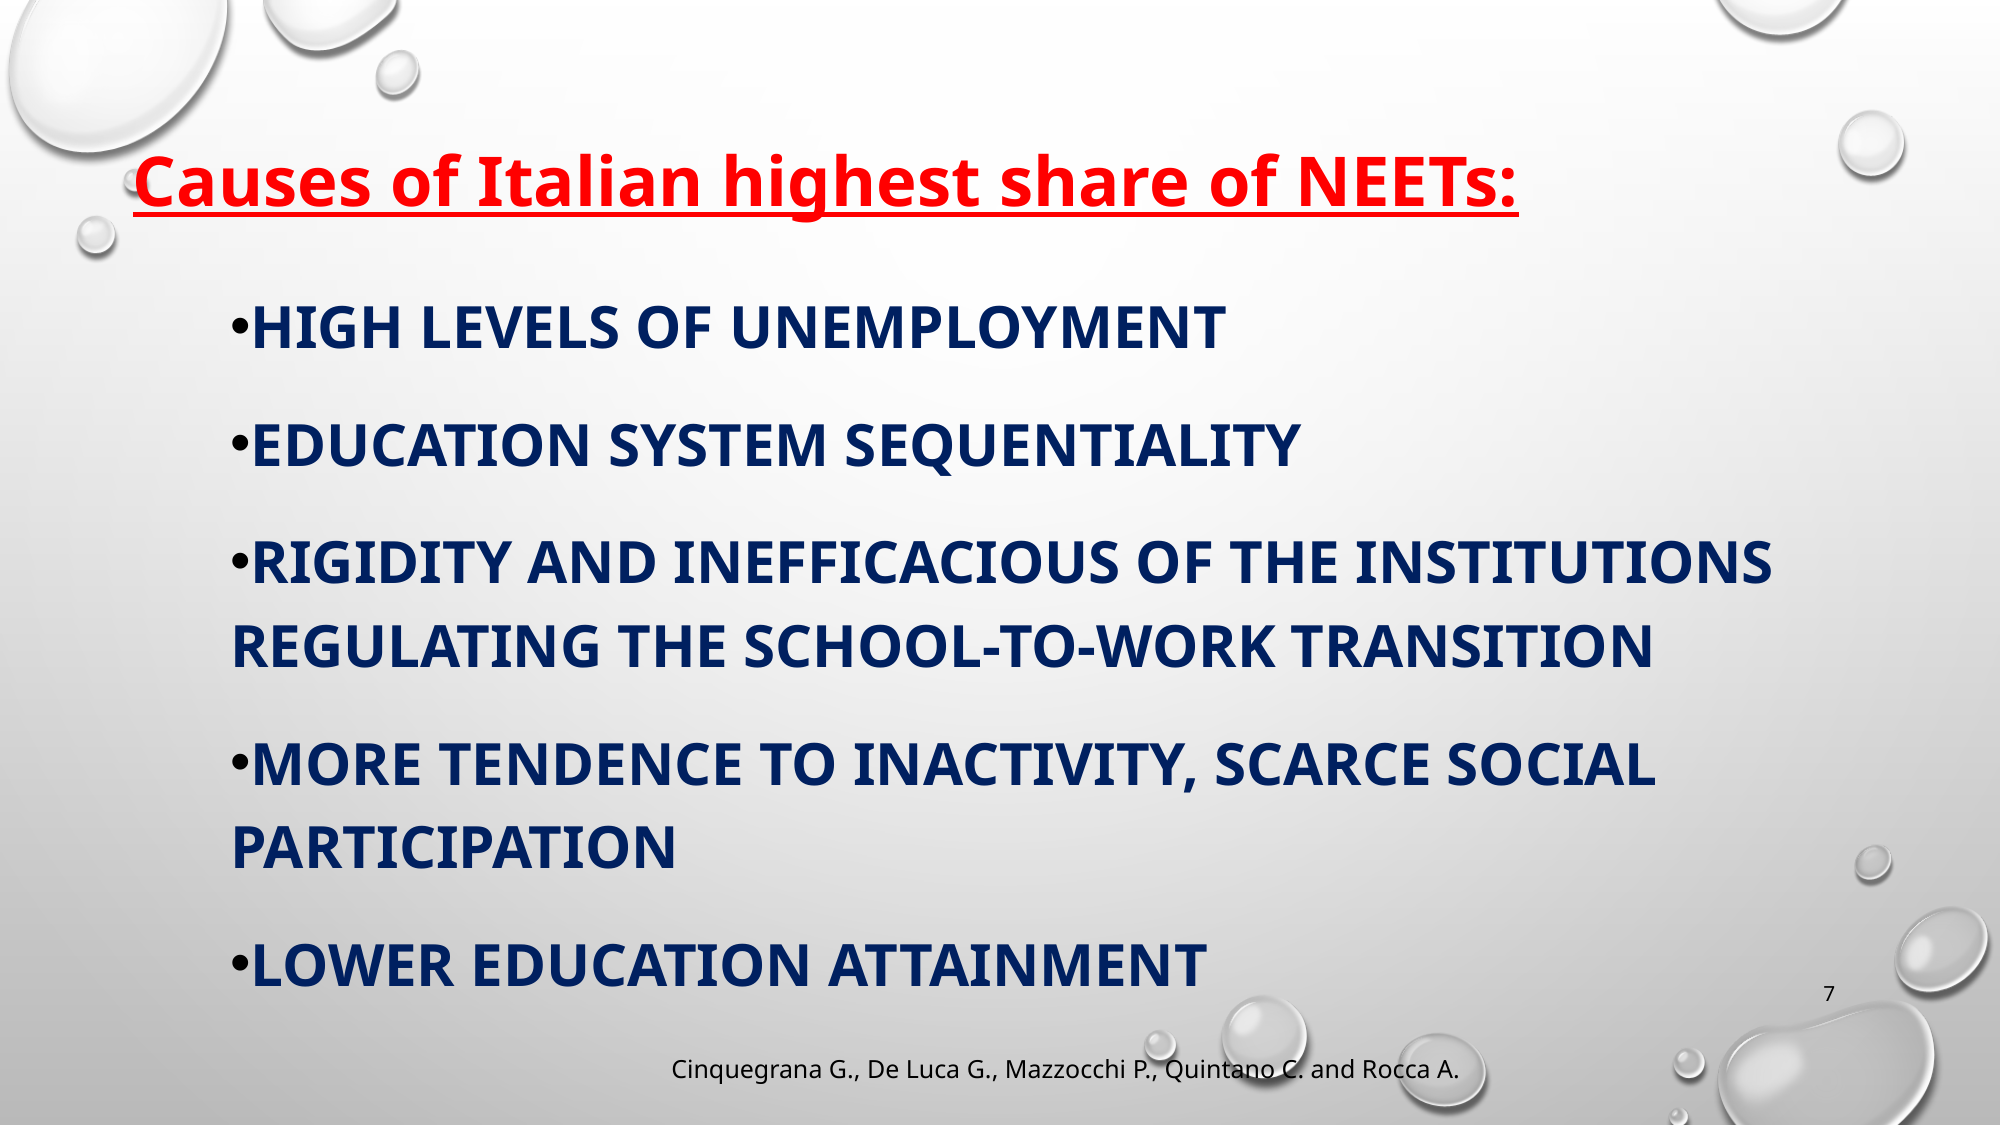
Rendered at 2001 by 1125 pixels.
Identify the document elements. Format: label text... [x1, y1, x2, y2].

text_box Cinquegrana G., De Luca G., Mazzocchi P., Quintano C. and Rocca A. [378, 1045, 1754, 1091]
title Causes of Italian highest share of NEETs: [117, 50, 1743, 229]
list high levels of unemployment education system sequentiality rigidity and inefficacious of the institutions regulating the school-to-work transition More tendence to inactivity, scarce social participation Lower education attainment [215, 269, 1862, 788]
slide_number 7 [1724, 965, 1851, 1025]
picture [0, 0, 2000, 1125]
